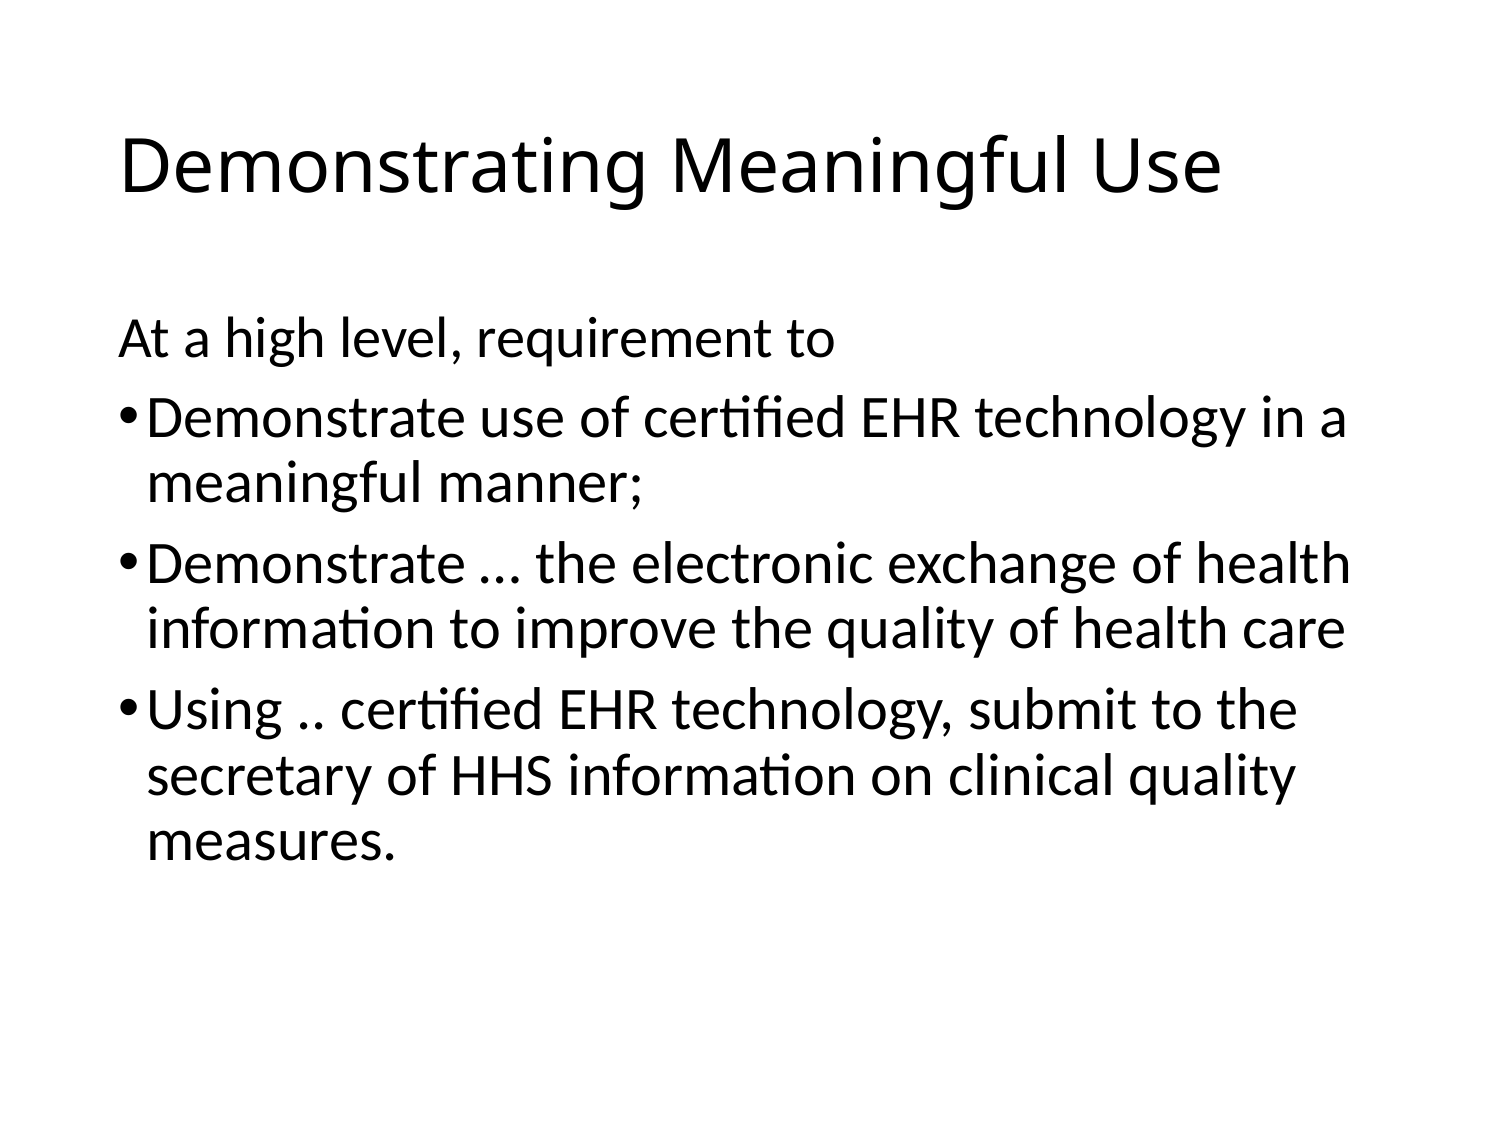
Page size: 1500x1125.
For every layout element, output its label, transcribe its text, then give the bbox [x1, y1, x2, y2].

title Demonstrating Meaningful Use [103, 59, 1397, 278]
list At a high level, requirement to Demonstrate use of certified EHR technology in a meaningful manner; Demonstrate … the electronic exchange of health information to improve the quality of health care Using .. certified EHR technology, submit to the secretary of HHS information on clinical quality measures. [103, 299, 1397, 1014]
